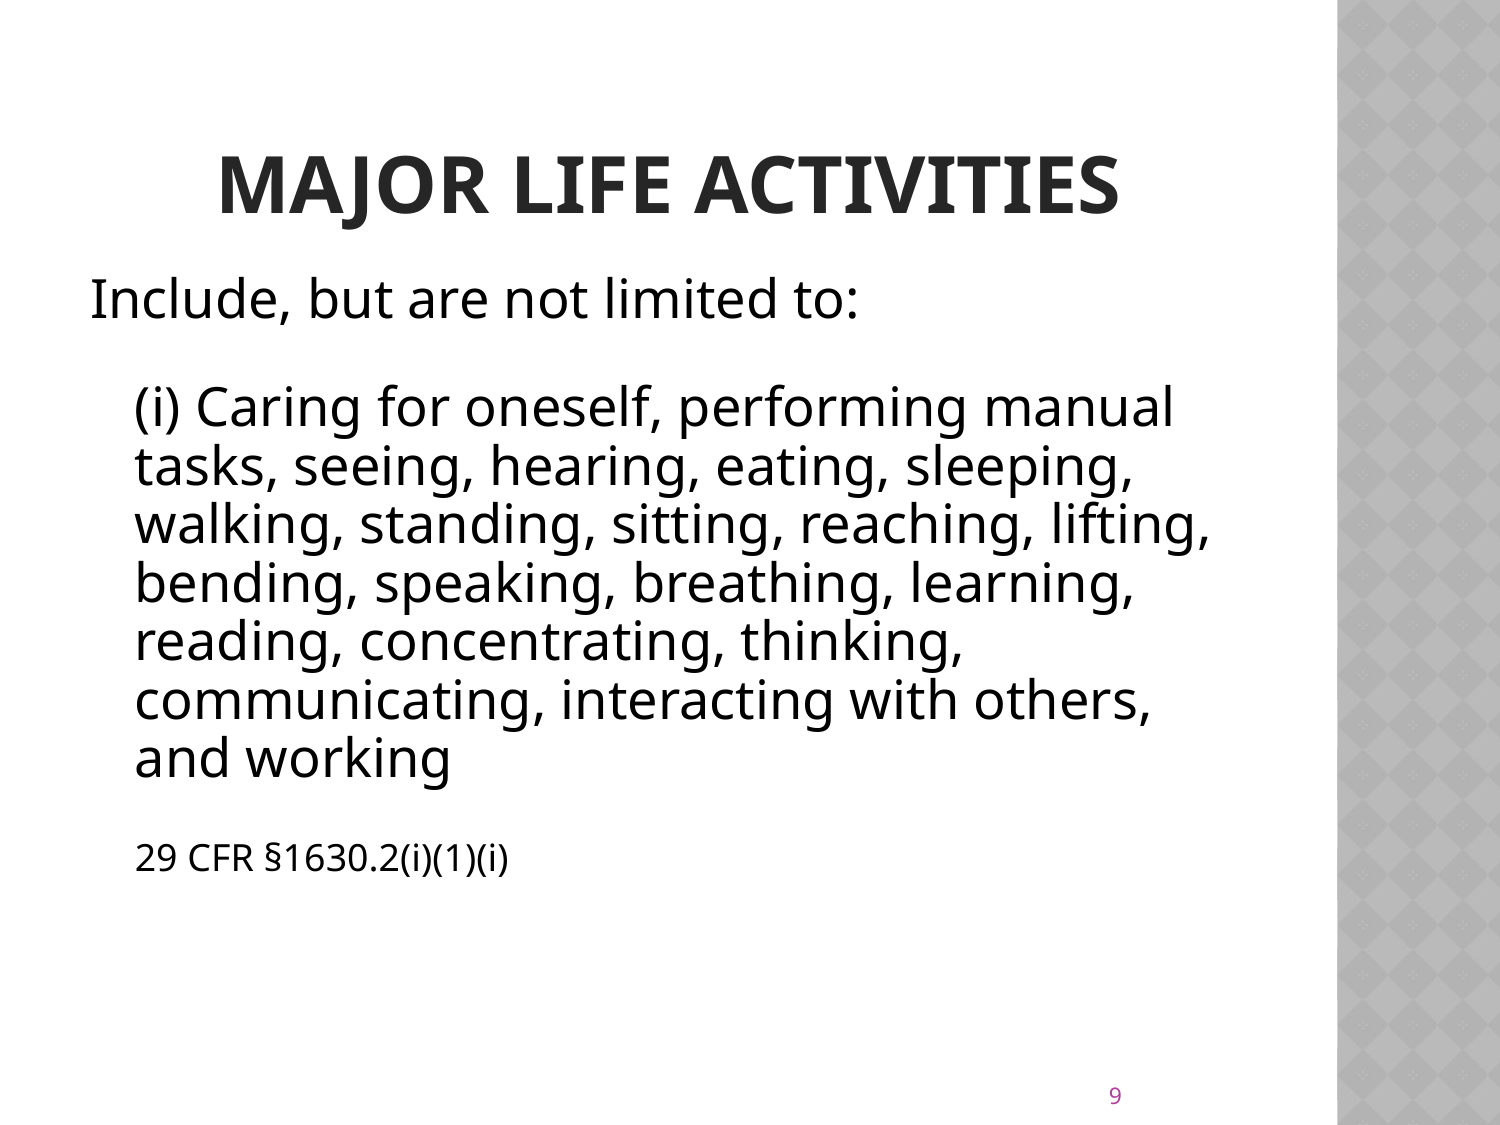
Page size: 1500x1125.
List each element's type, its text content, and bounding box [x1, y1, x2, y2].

list Include, but are not limited to: (i) Caring for oneself, performing manual tasks, seeing, hearing, eating, sleeping, walking, standing, sitting, reaching, lifting, bending, speaking, breathing, learning, reading, concentrating, thinking, communicating, interacting with others, and working 29 CFR §1630.2(i)(1)(i) [74, 263, 1263, 1060]
slide_number 9 [1025, 1075, 1123, 1113]
title Major life activities [74, 43, 1263, 230]
